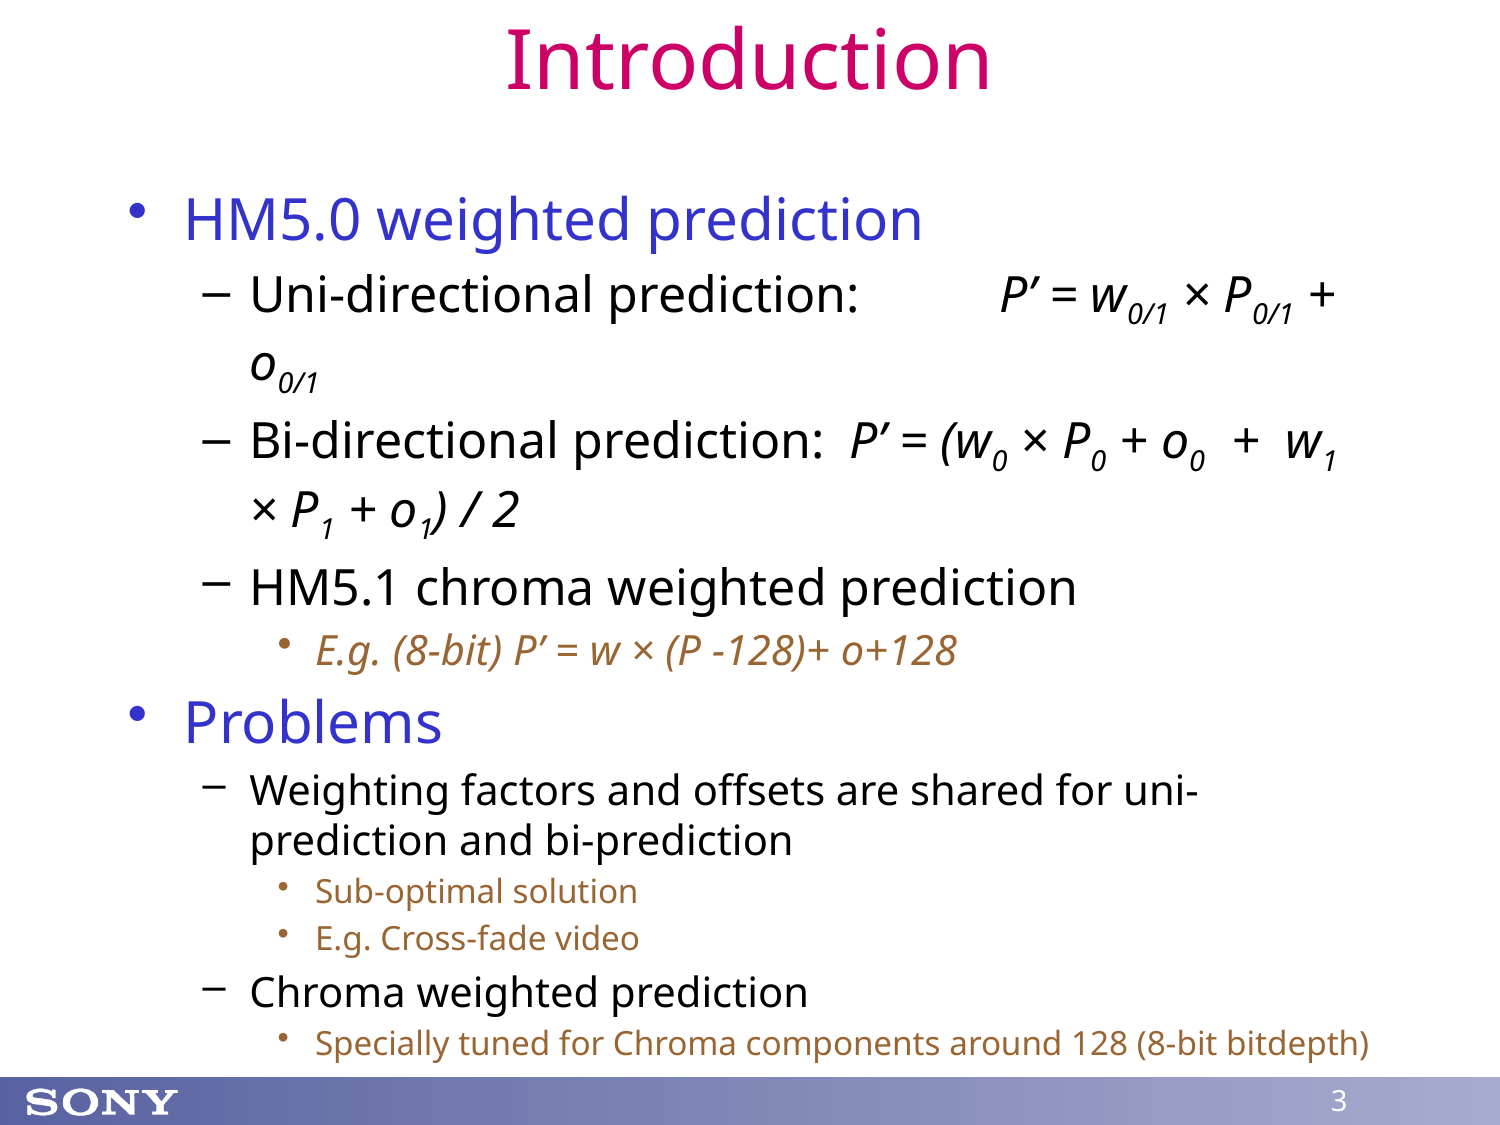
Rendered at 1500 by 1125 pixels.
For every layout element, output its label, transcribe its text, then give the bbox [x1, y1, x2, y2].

list HM5.0 weighted prediction Uni-directional prediction: P’ = w0/1 × P0/1 + o0/1 Bi-directional prediction: P’ = (w0 × P0 + o0 + w1 × P1 + o1) / 2 HM5.1 chroma weighted prediction E.g. (8-bit) P’ = w × (P -128)+ o+128 Problems Weighting factors and offsets are shared for uni-prediction and bi-prediction Sub-optimal solution E.g. Cross-fade video Chroma weighted prediction Specially tuned for Chroma components around 128 (8-bit bitdepth) [112, 174, 1388, 1076]
title Introduction [112, 0, 1388, 115]
slide_number 3 [1049, 1074, 1363, 1125]
picture [26, 1088, 178, 1116]
